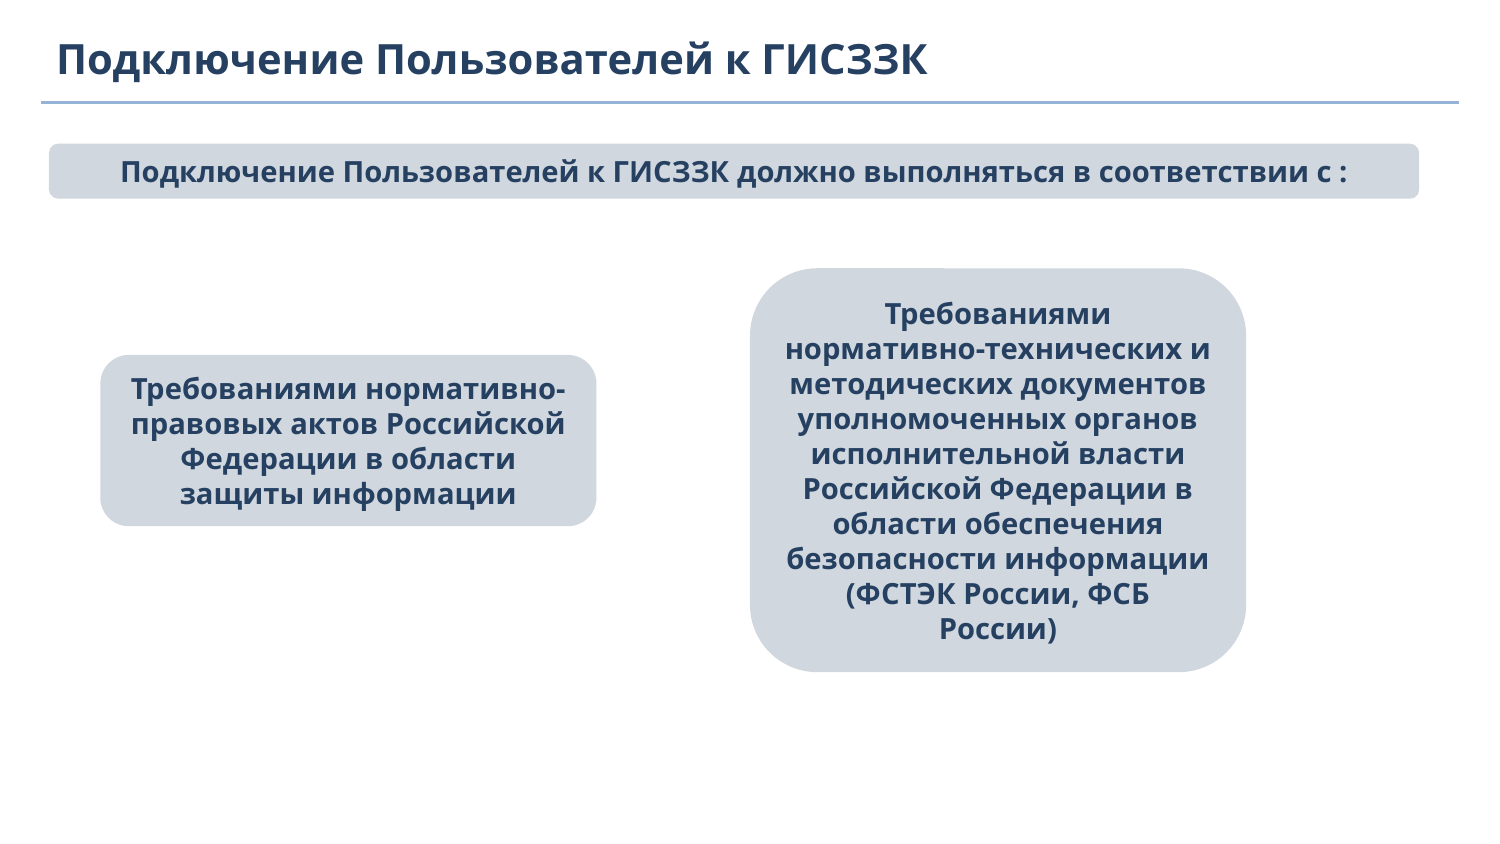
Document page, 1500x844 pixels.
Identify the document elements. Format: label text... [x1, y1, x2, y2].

text_box Подключение Пользователей к ГИСЗЗК должно выполняться в соответствии с : [48, 143, 1420, 199]
text_box Подключение Пользователей к ГИСЗЗК [41, 25, 1416, 91]
text_box Требованиями нормативно-технических и методических документов уполномоченных органов исполнительной власти Российской Федерации в области обеспечения безопасности информации (ФСТЭК России, ФСБ России) [749, 268, 1247, 673]
text_box Требованиями нормативно-правовых актов Российской Федерации в области защиты информации [100, 354, 597, 527]
